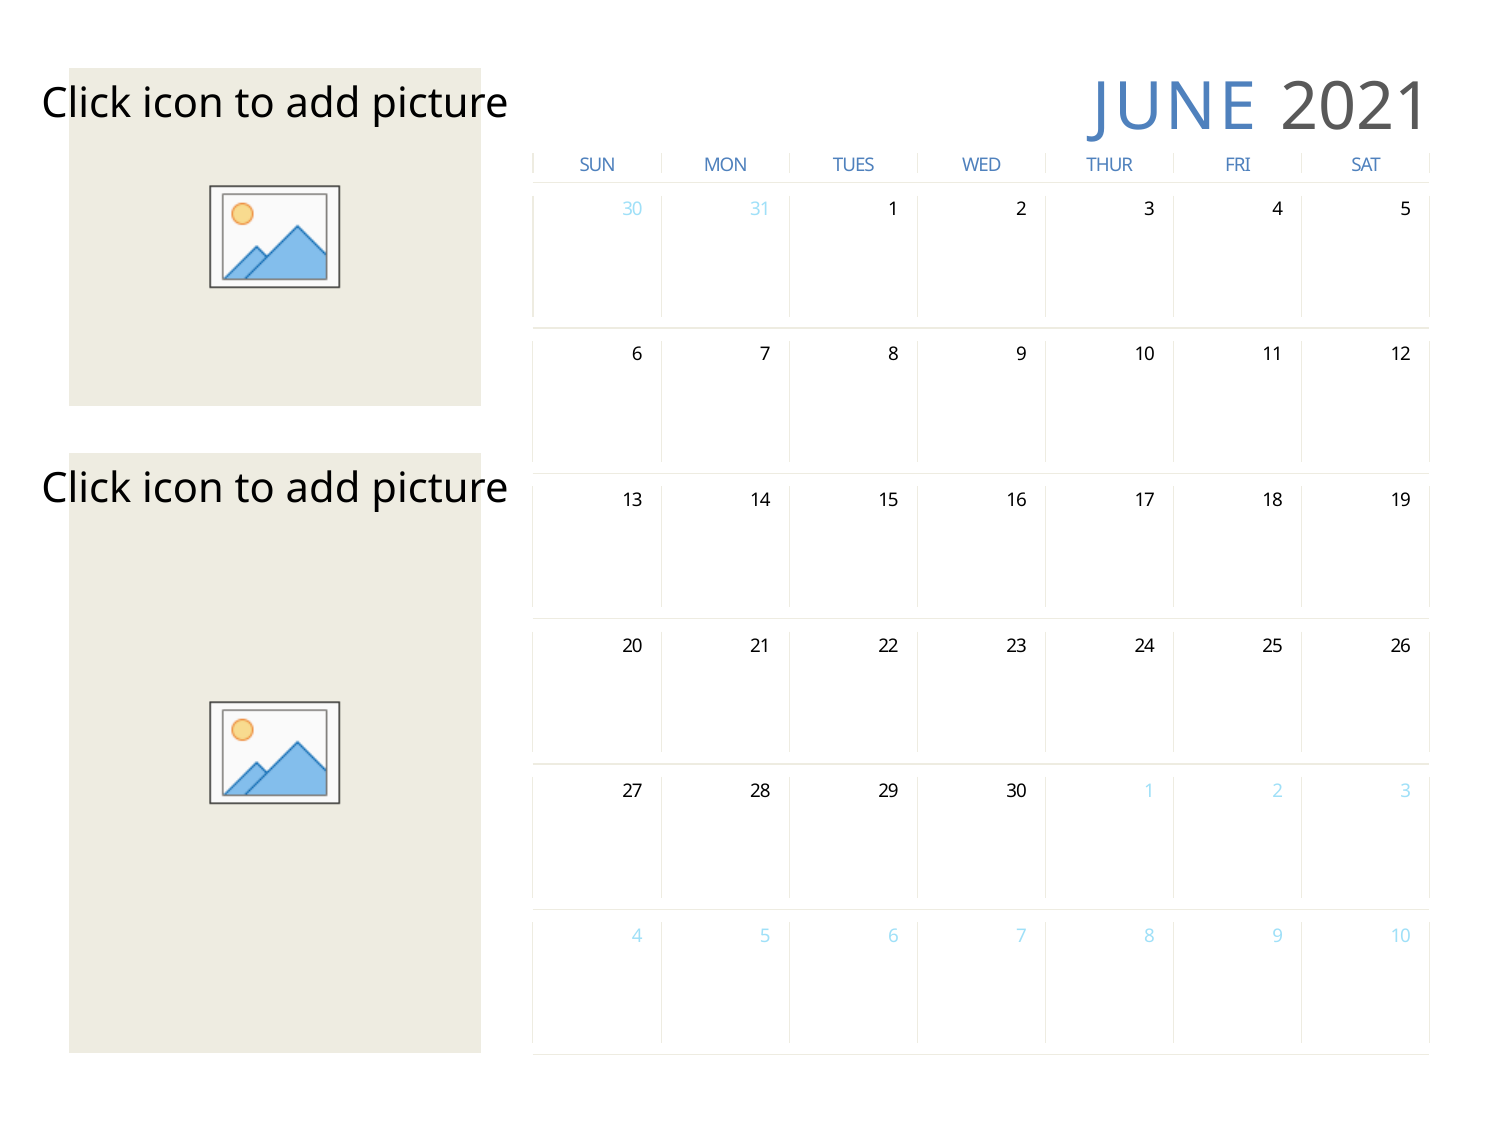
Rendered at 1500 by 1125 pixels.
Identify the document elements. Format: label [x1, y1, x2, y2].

picture [68, 68, 482, 406]
picture [68, 453, 482, 1054]
